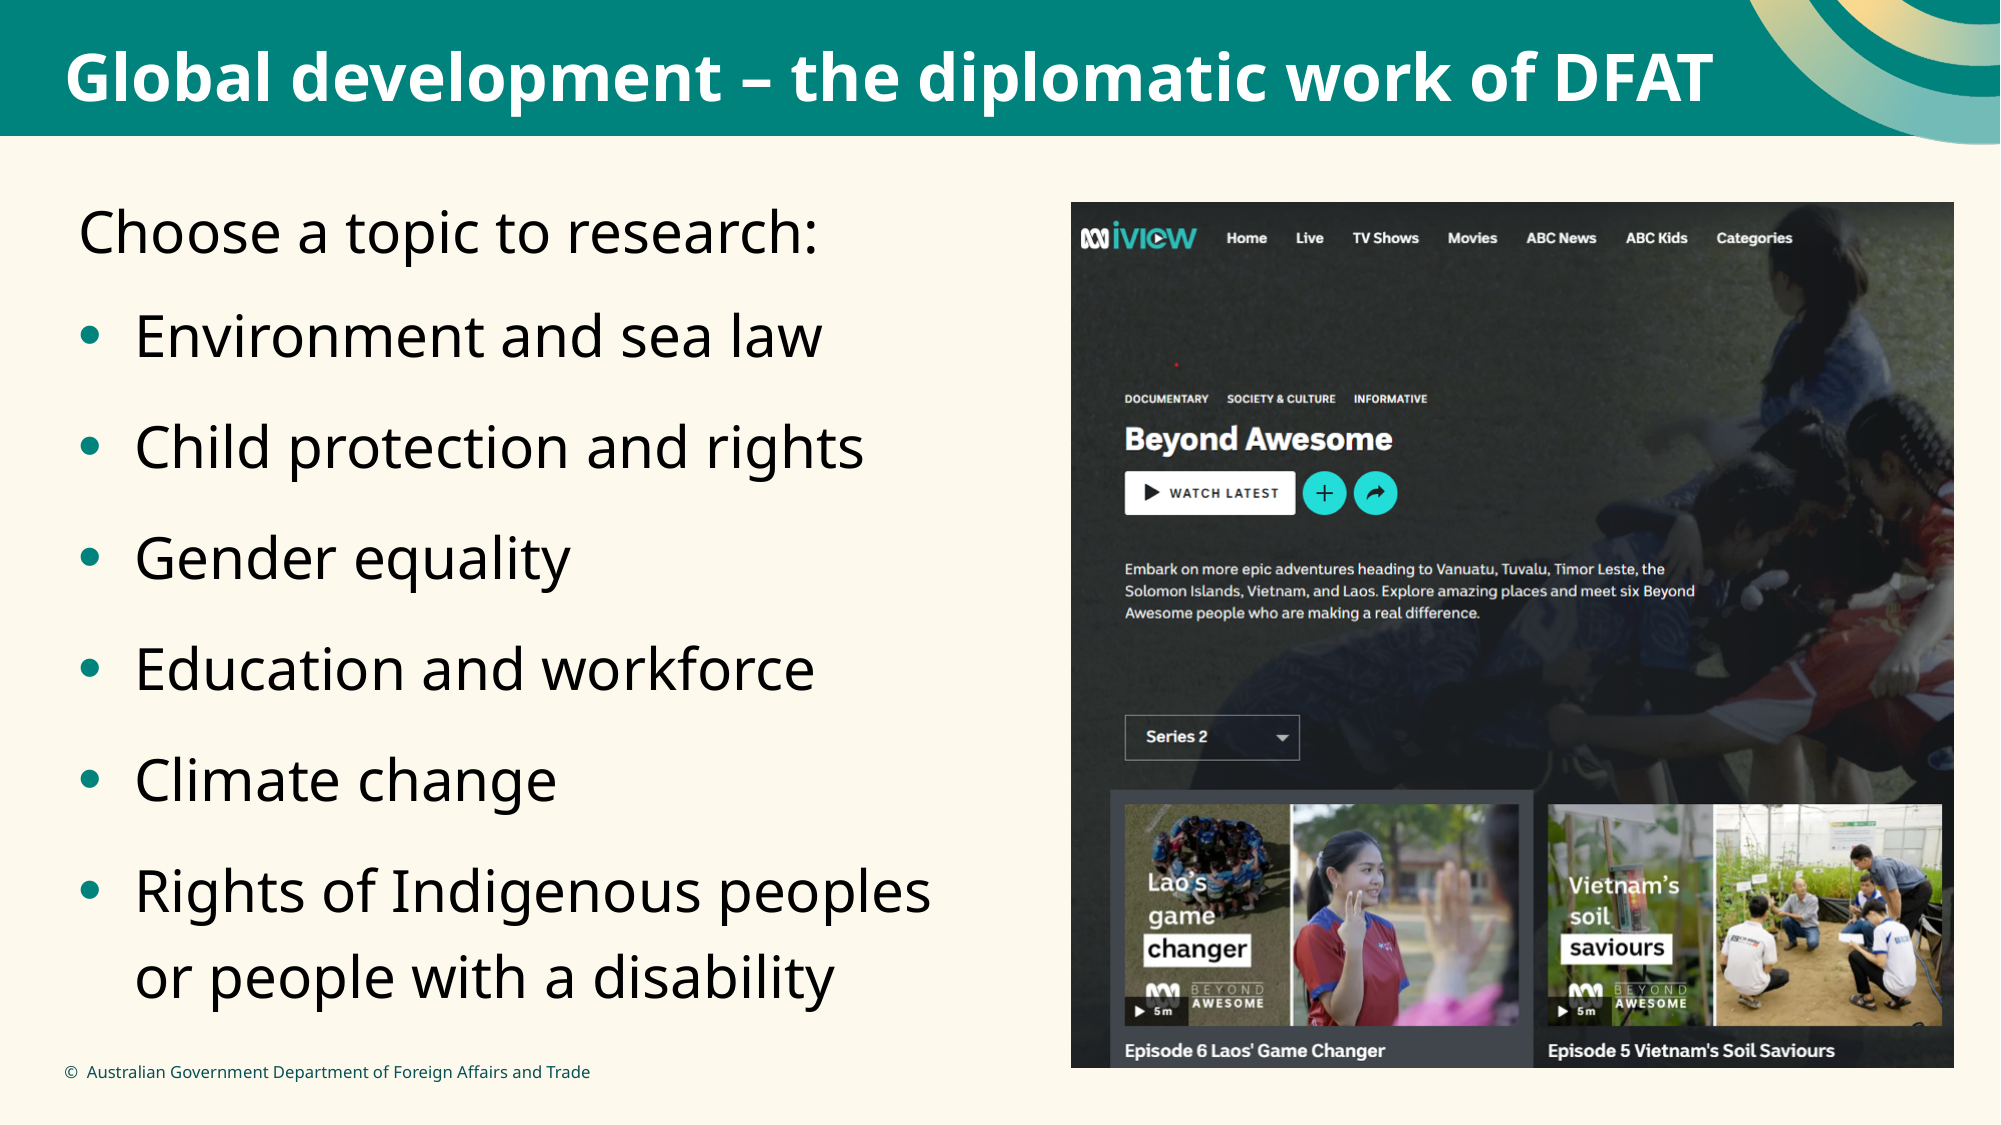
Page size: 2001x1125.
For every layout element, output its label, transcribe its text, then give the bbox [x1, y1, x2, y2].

title Global development – the diplomatic work of DFAT [64, 15, 1790, 144]
picture [1070, 201, 1955, 1068]
picture [1698, 0, 2000, 158]
text_box Choose a topic to research: [78, 195, 1000, 275]
text_box Environment and sea law Child protection and rights Gender equality Education and workforce Climate change Rights of Indigenous peoples or people with a disability [78, 275, 1063, 988]
